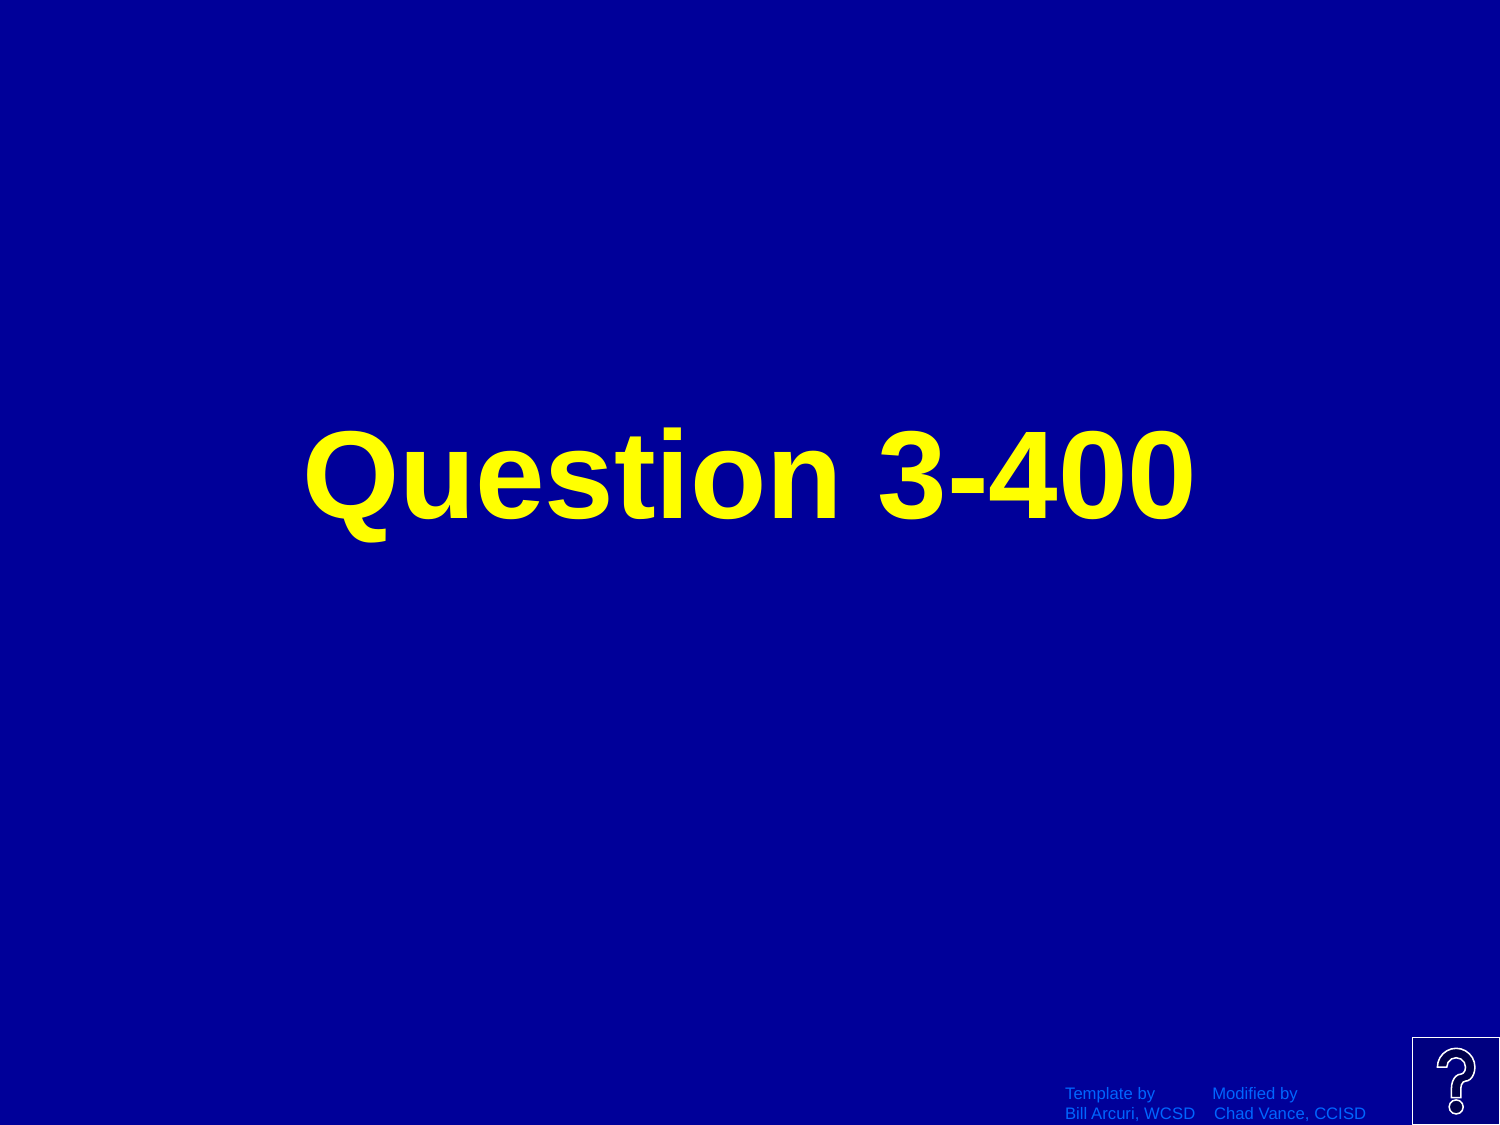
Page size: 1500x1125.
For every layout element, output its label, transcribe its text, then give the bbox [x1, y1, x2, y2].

text_box [1412, 1037, 1500, 1125]
slide_number Template by Modified by Bill Arcuri, WCSD Chad Vance, CCISD [1049, 1074, 1412, 1125]
title Question 3-400 [112, 374, 1388, 563]
